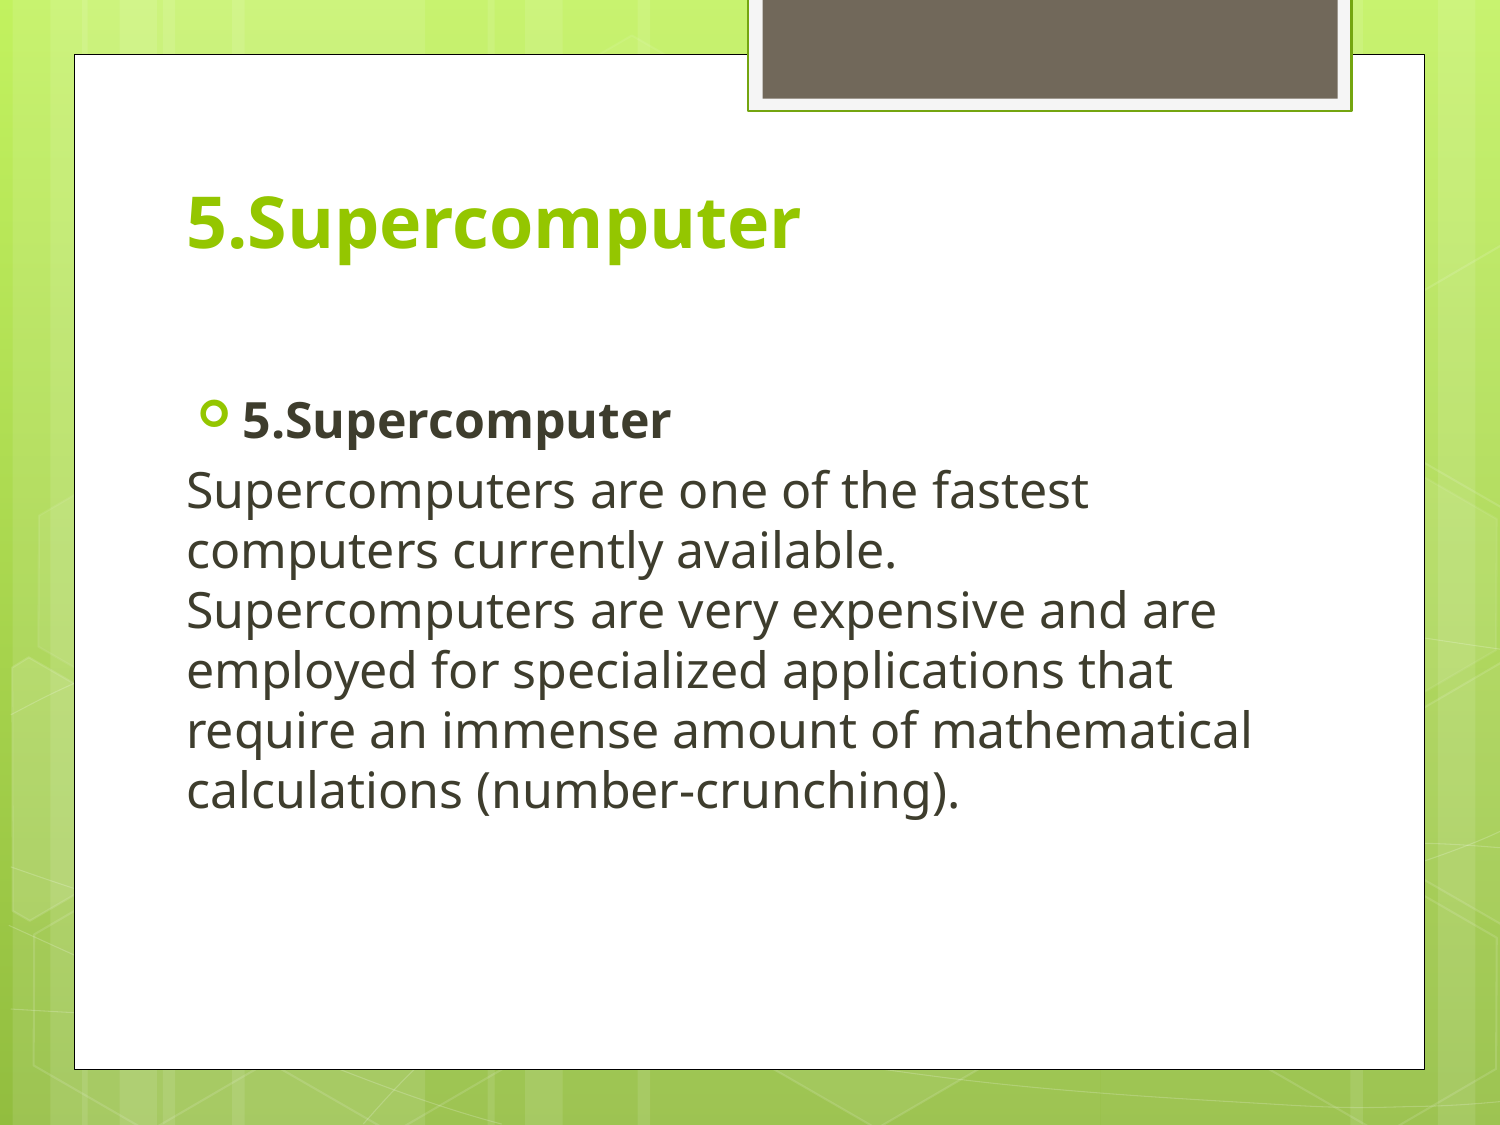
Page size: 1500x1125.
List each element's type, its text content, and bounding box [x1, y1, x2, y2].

title 5.Supercomputer [171, 168, 1324, 357]
list 5.Supercomputer Supercomputers are one of the fastest computers currently available. Supercomputers are very expensive and are employed for specialized applications that require an immense amount of mathematical calculations (number-crunching). [171, 381, 1283, 957]
